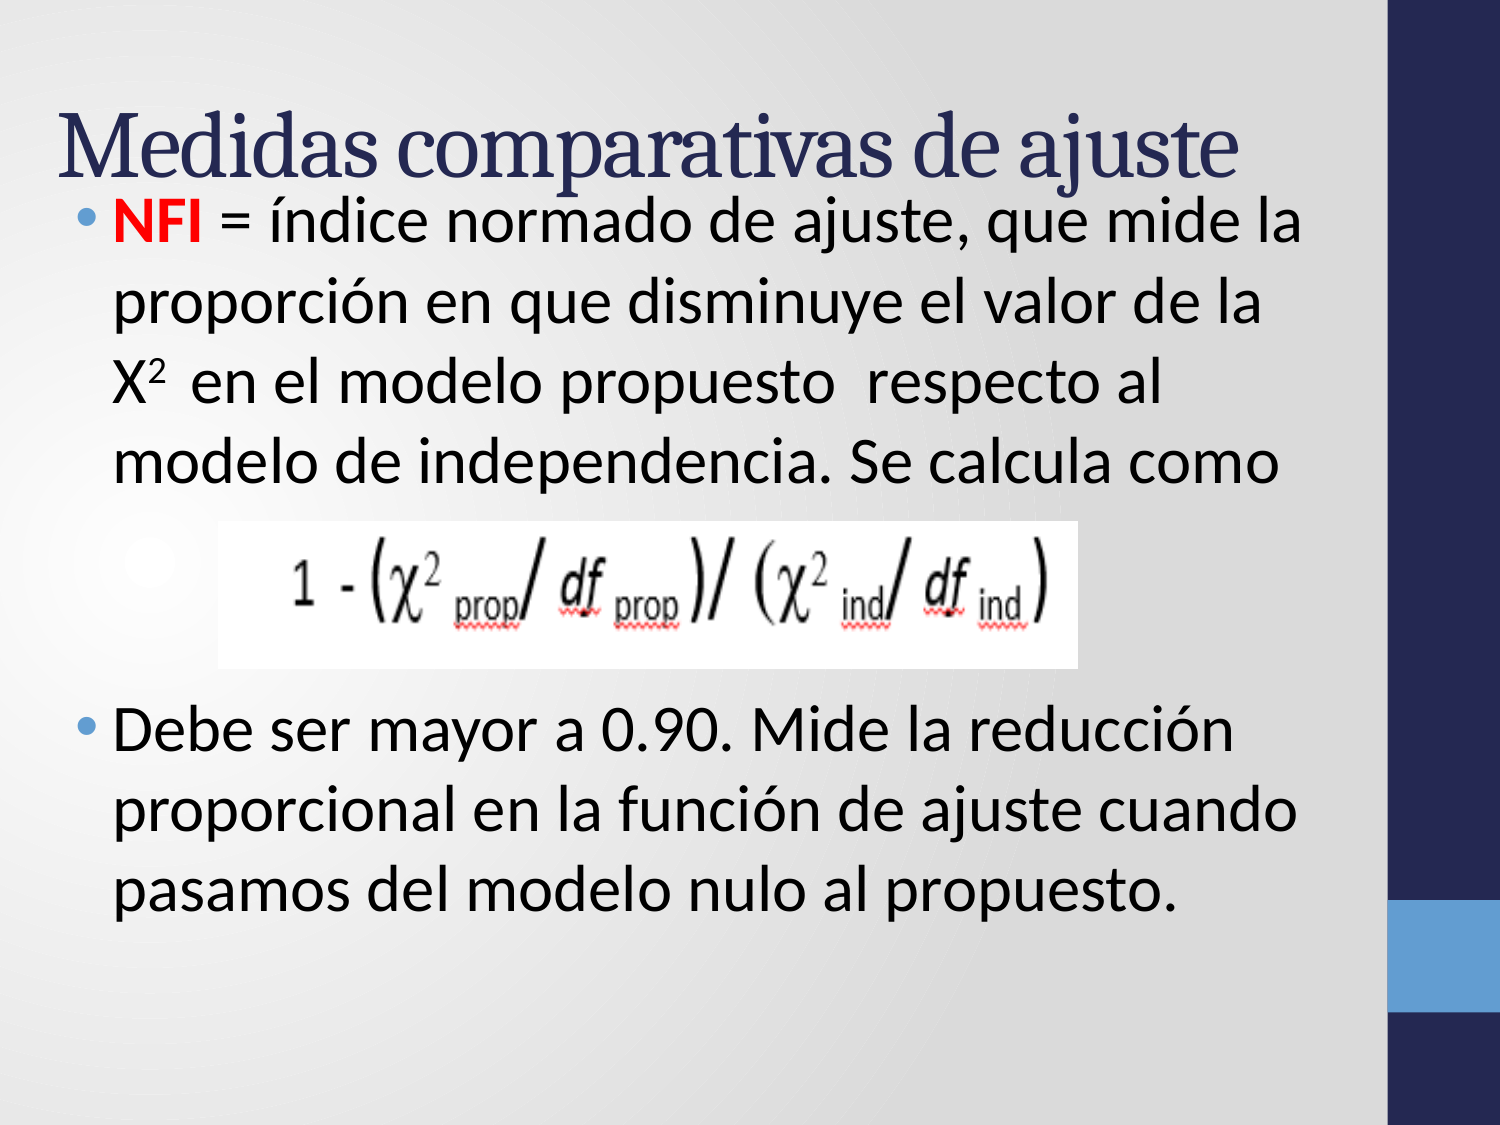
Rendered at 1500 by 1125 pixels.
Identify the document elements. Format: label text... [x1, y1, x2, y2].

picture [217, 521, 1078, 670]
title Medidas comparativas de ajuste [41, 45, 1353, 233]
list NFI = índice normado de ajuste, que mide la proporción en que disminuye el valor de la X2 en el modelo propuesto respecto al modelo de independencia. Se calcula como Debe ser mayor a 0.90. Mide la reducción proporcional en la función de ajuste cuando pasamos del modelo nulo al propuesto. [41, 168, 1339, 1083]
